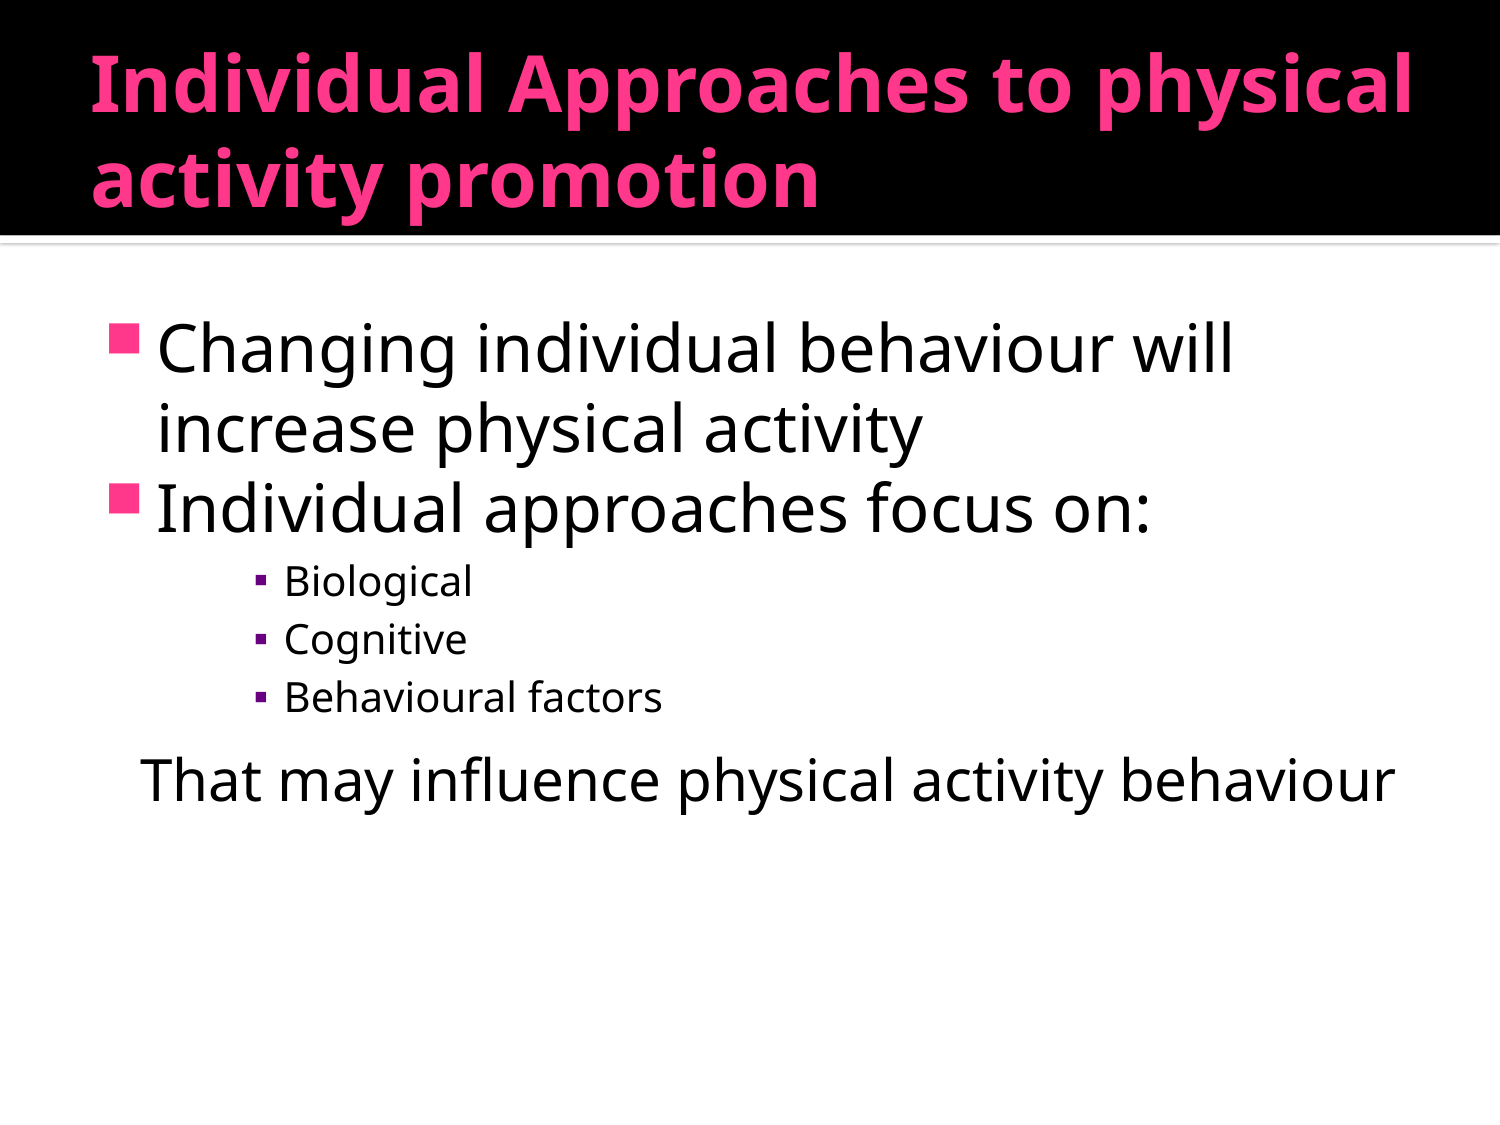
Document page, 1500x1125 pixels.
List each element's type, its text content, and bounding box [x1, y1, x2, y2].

list Changing individual behaviour will increase physical activity Individual approaches focus on: Biological Cognitive Behavioural factors That may influence physical activity behaviour [75, 291, 1425, 1050]
title Individual Approaches to physical activity promotion [75, 25, 1425, 231]
